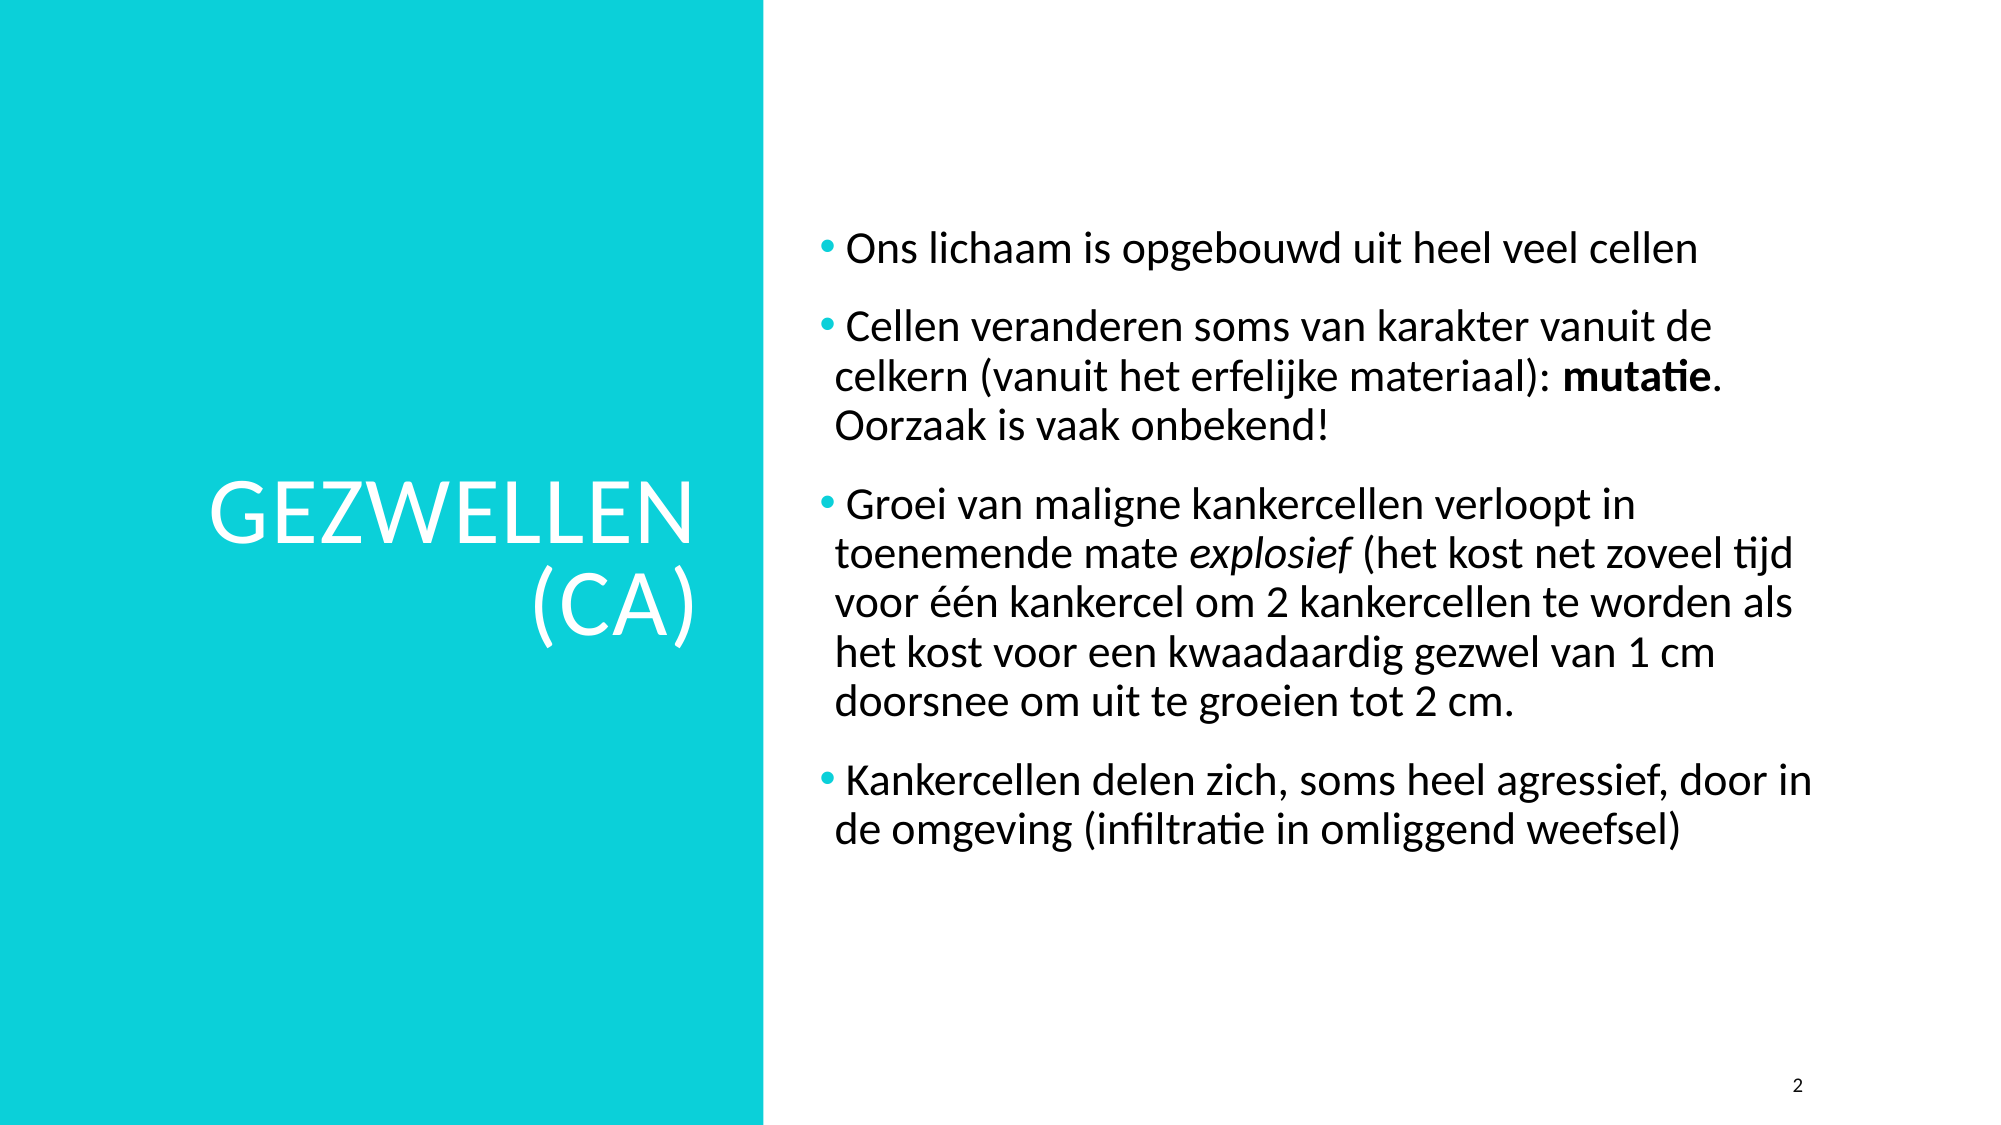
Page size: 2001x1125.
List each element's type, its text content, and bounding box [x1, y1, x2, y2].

text_box [765, 0, 2000, 1125]
title Gezwellen (ca) [158, 131, 715, 993]
list Ons lichaam is opgebouwd uit heel veel cellen Cellen veranderen soms van karakter vanuit de celkern (vanuit het erfelijke materiaal): mutatie. Oorzaak is vaak onbekend! Groei van maligne kankercellen verloopt in toenemende mate explosief (het kost net zoveel tijd voor één kankercel om 2 kankercellen te worden als het kost voor een kwaadaardig gezwel van 1 cm doorsnee om uit te groeien tot 2 cm. Kankercellen delen zich, soms heel agressief, door in de omgeving (infiltratie in omliggend weefsel) [812, 131, 1847, 993]
slide_number 2 [1777, 1061, 1938, 1107]
text_box [0, 0, 765, 1125]
